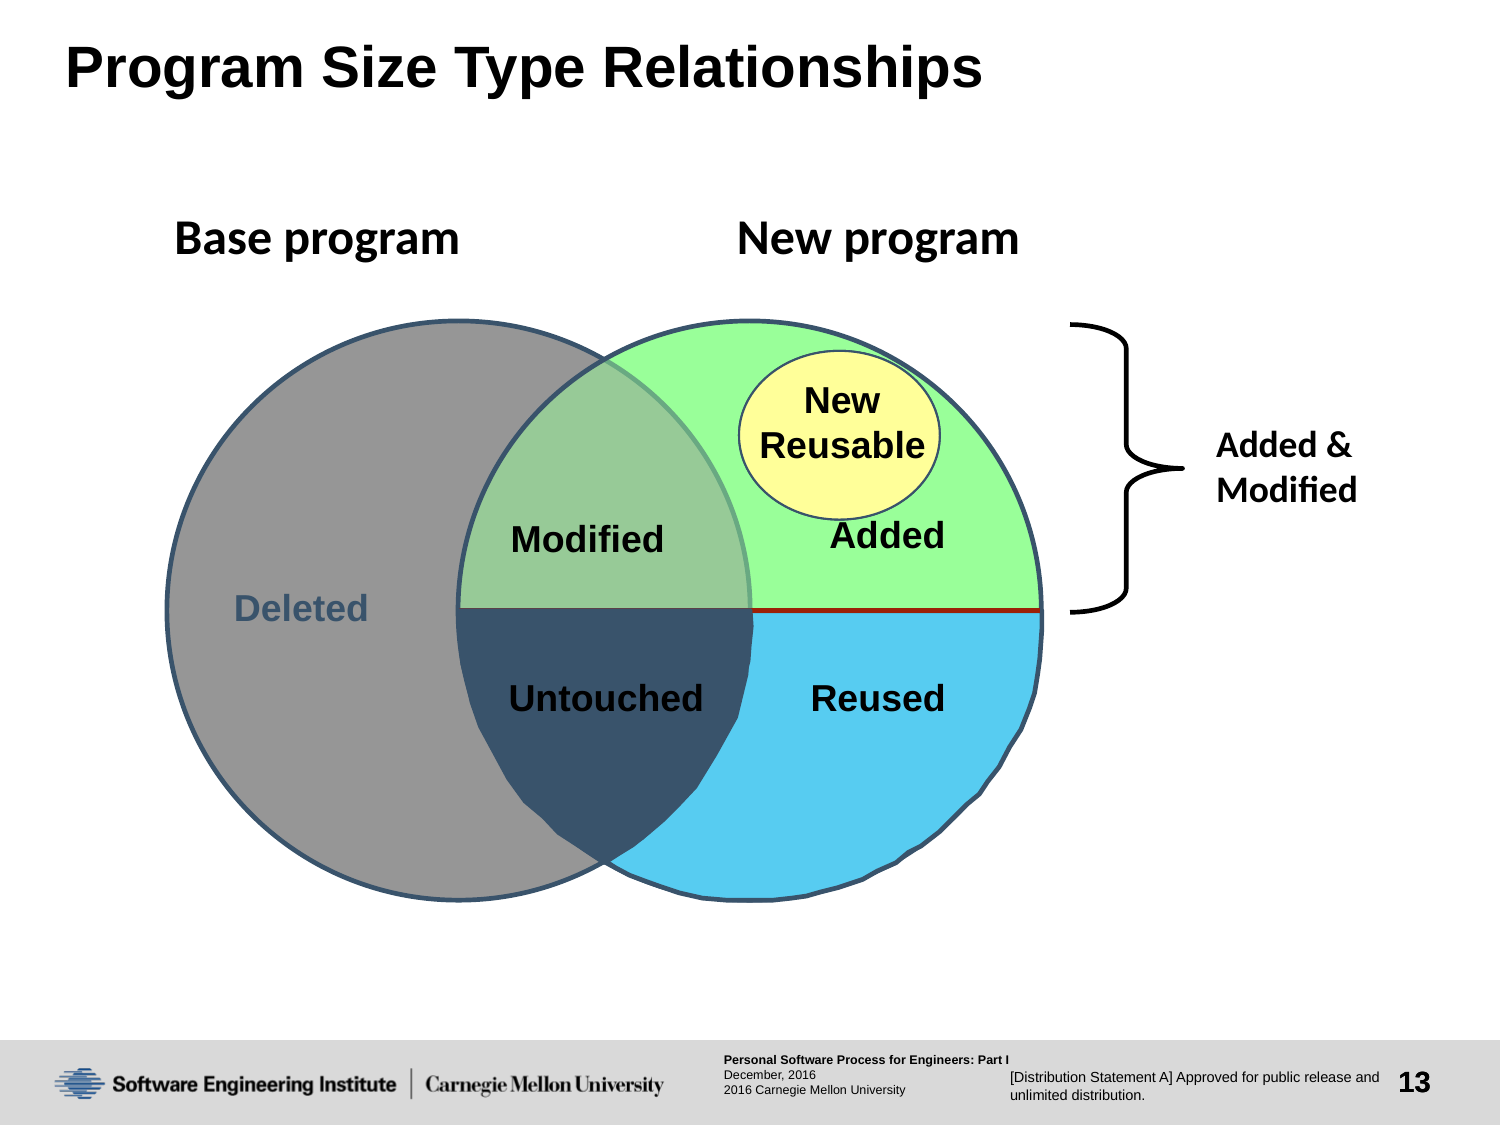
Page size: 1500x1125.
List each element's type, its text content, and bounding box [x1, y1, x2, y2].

picture [46, 1061, 673, 1104]
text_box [159, 197, 1400, 905]
title Program Size Type Relationships [65, 37, 1313, 148]
